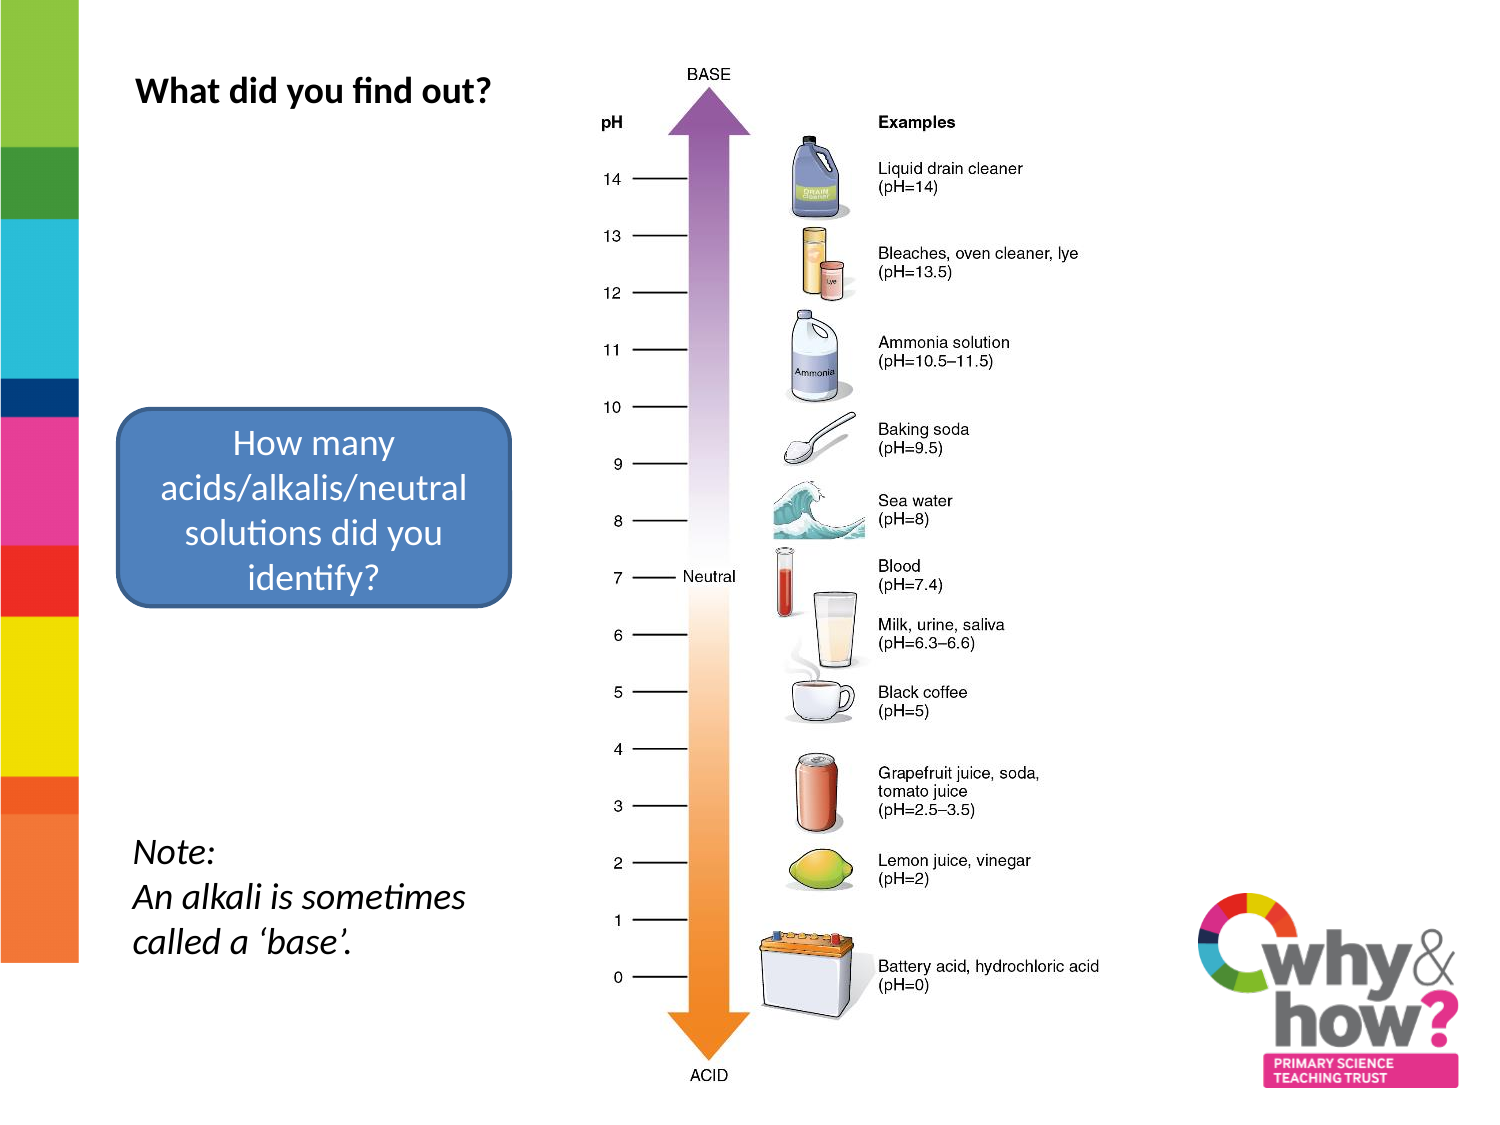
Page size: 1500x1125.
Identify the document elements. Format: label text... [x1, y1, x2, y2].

picture [1, 0, 78, 962]
picture [596, 59, 1105, 1091]
text_box What did you find out? [120, 58, 508, 119]
text_box How many acids/alkalis/neutral solutions did you identify? [115, 406, 513, 609]
text_box Note: An alkali is sometimes called a ‘base’. [117, 819, 510, 970]
picture [1198, 893, 1459, 1088]
